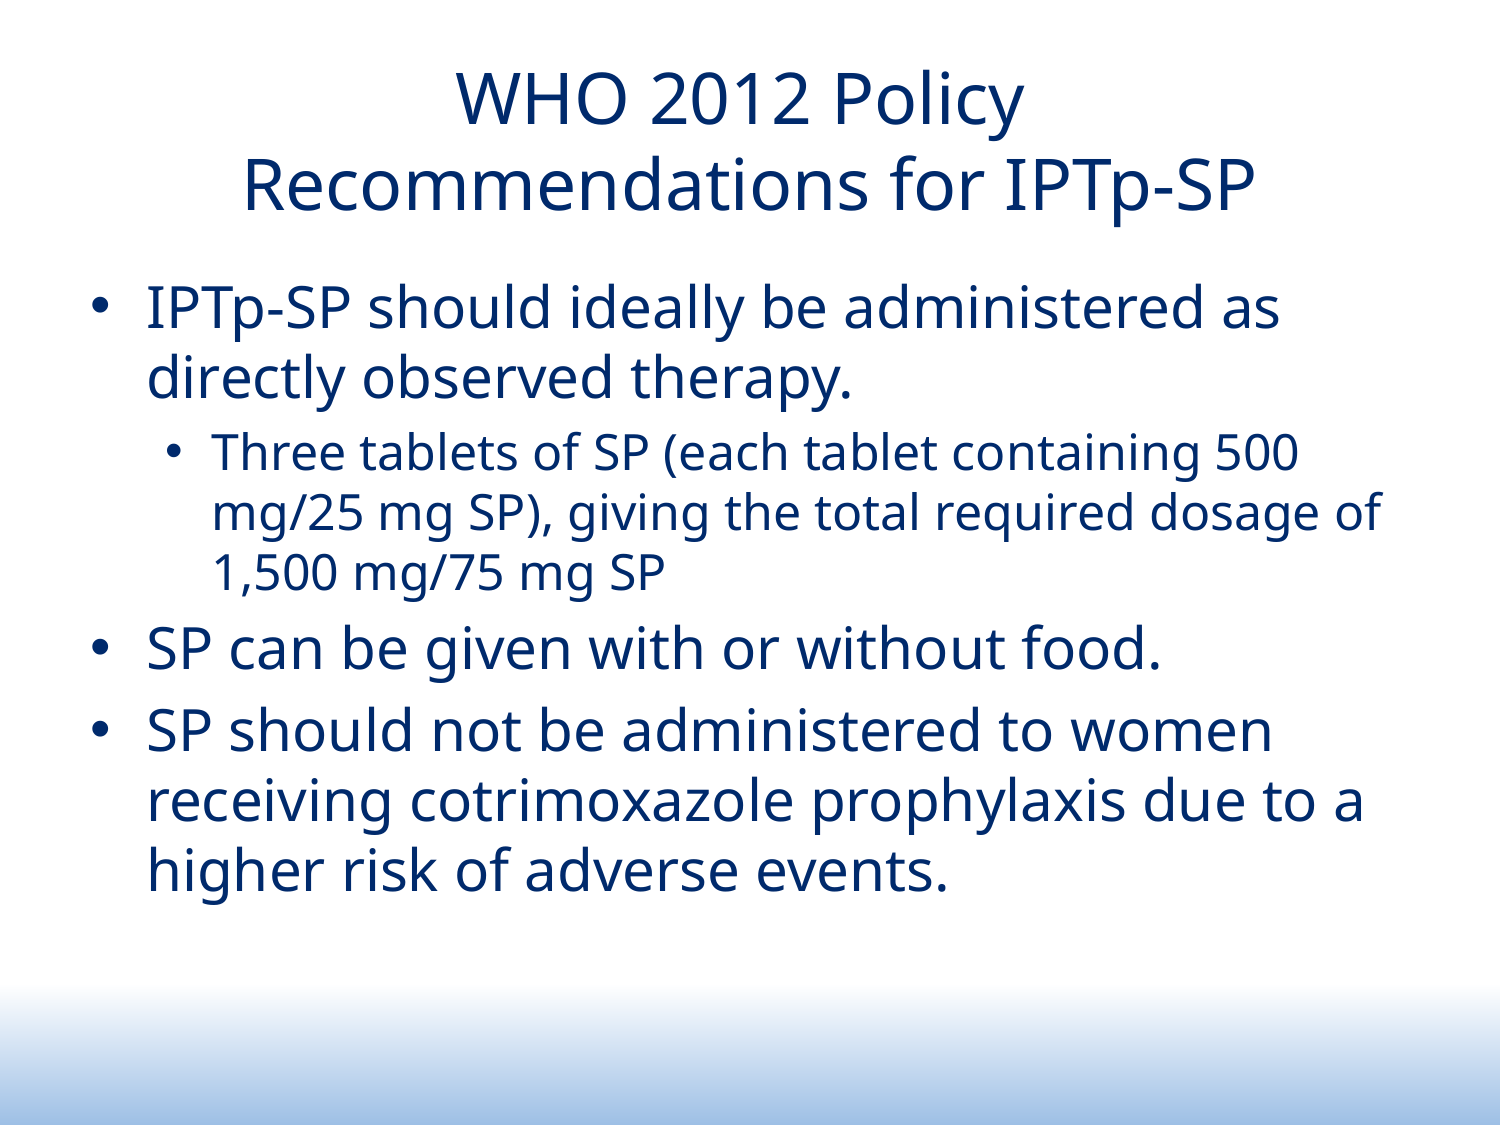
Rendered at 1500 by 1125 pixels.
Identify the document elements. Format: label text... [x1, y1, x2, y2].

title WHO 2012 Policy Recommendations for IPTp-SP [75, 45, 1425, 233]
list IPTp-SP should ideally be administered as directly observed therapy. Three tablets of SP (each tablet containing 500 mg/25 mg SP), giving the total required dosage of 1,500 mg/75 mg SP SP can be given with or without food. SP should not be administered to women receiving cotrimoxazole prophylaxis due to a higher risk of adverse events. [75, 262, 1425, 900]
